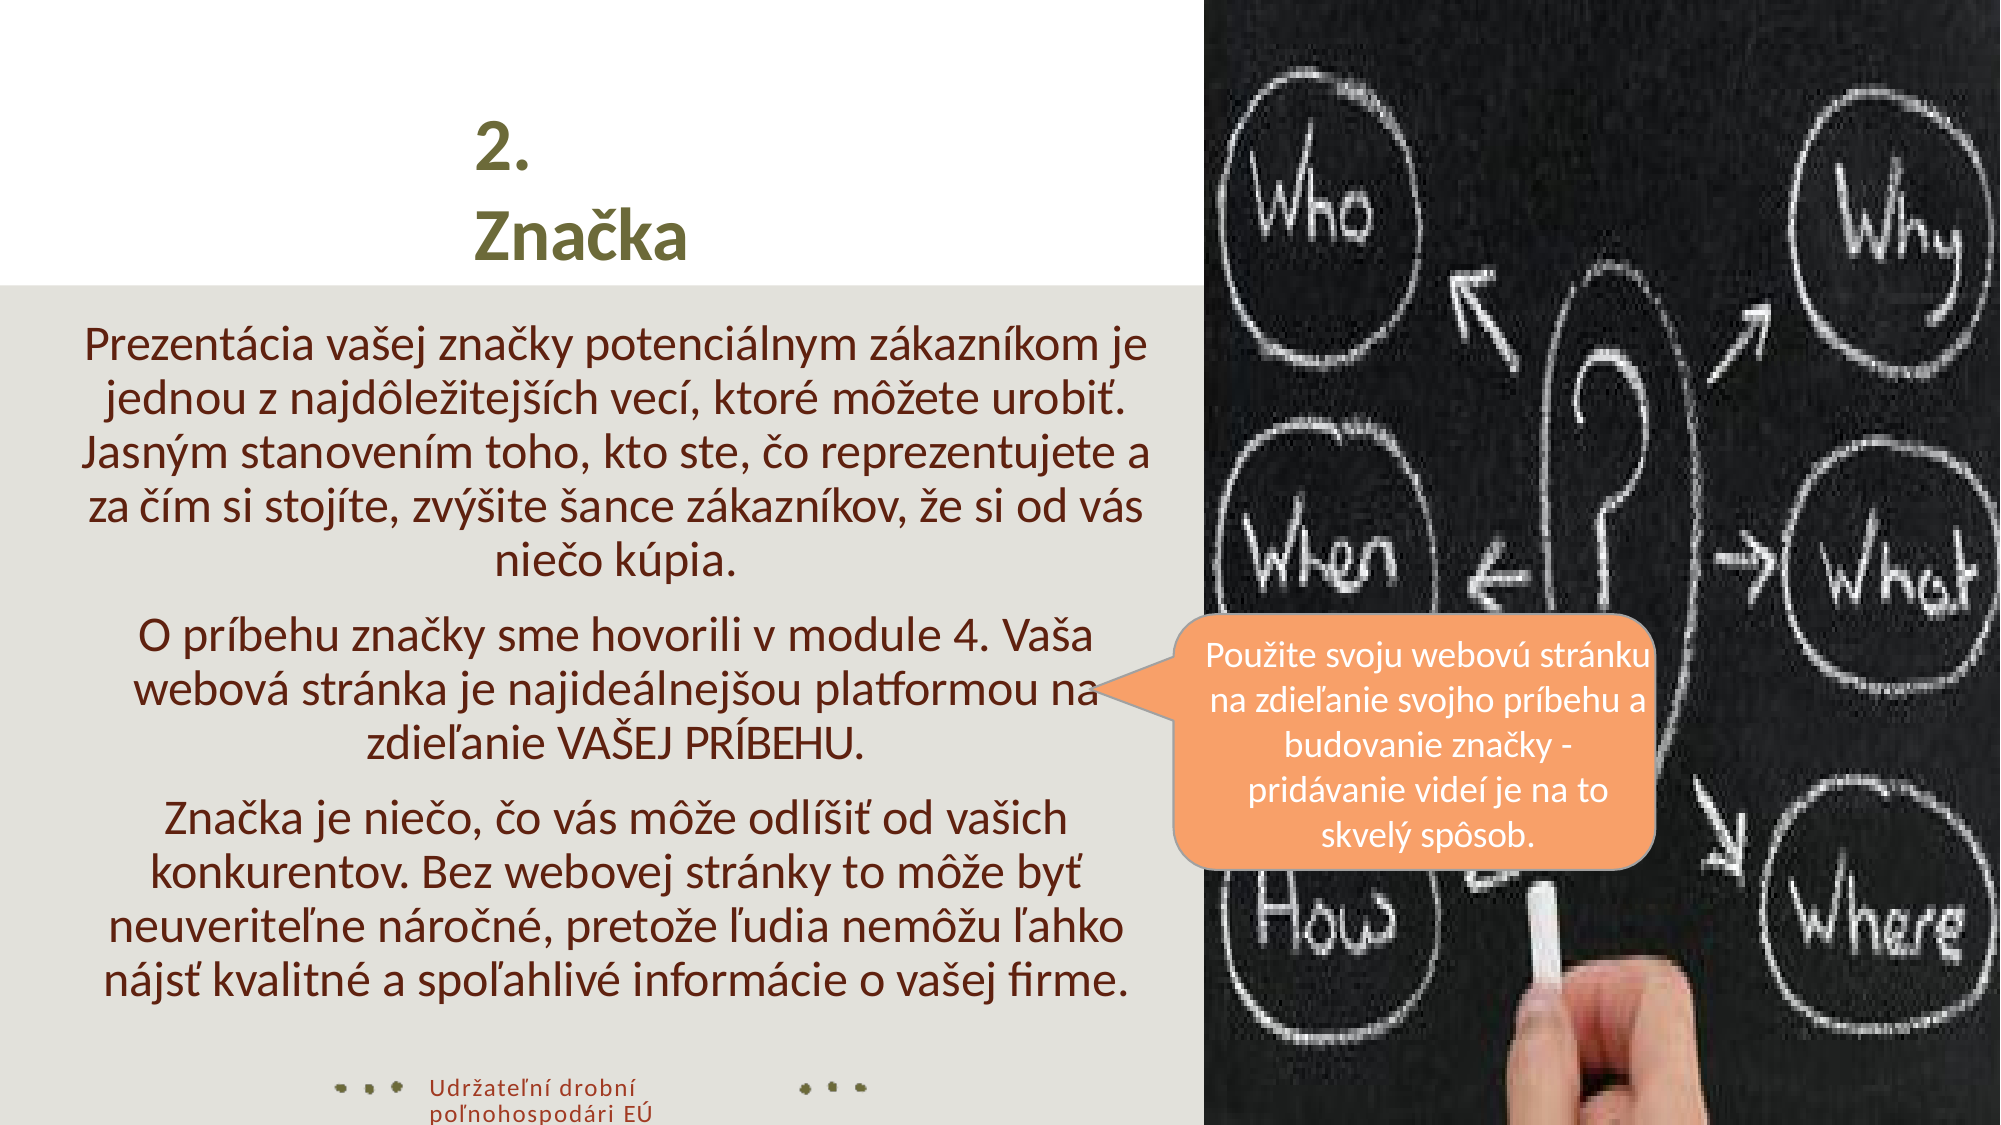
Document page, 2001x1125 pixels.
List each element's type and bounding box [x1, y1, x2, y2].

text_box [0, 0, 2000, 1125]
text_box [1088, 612, 1657, 872]
